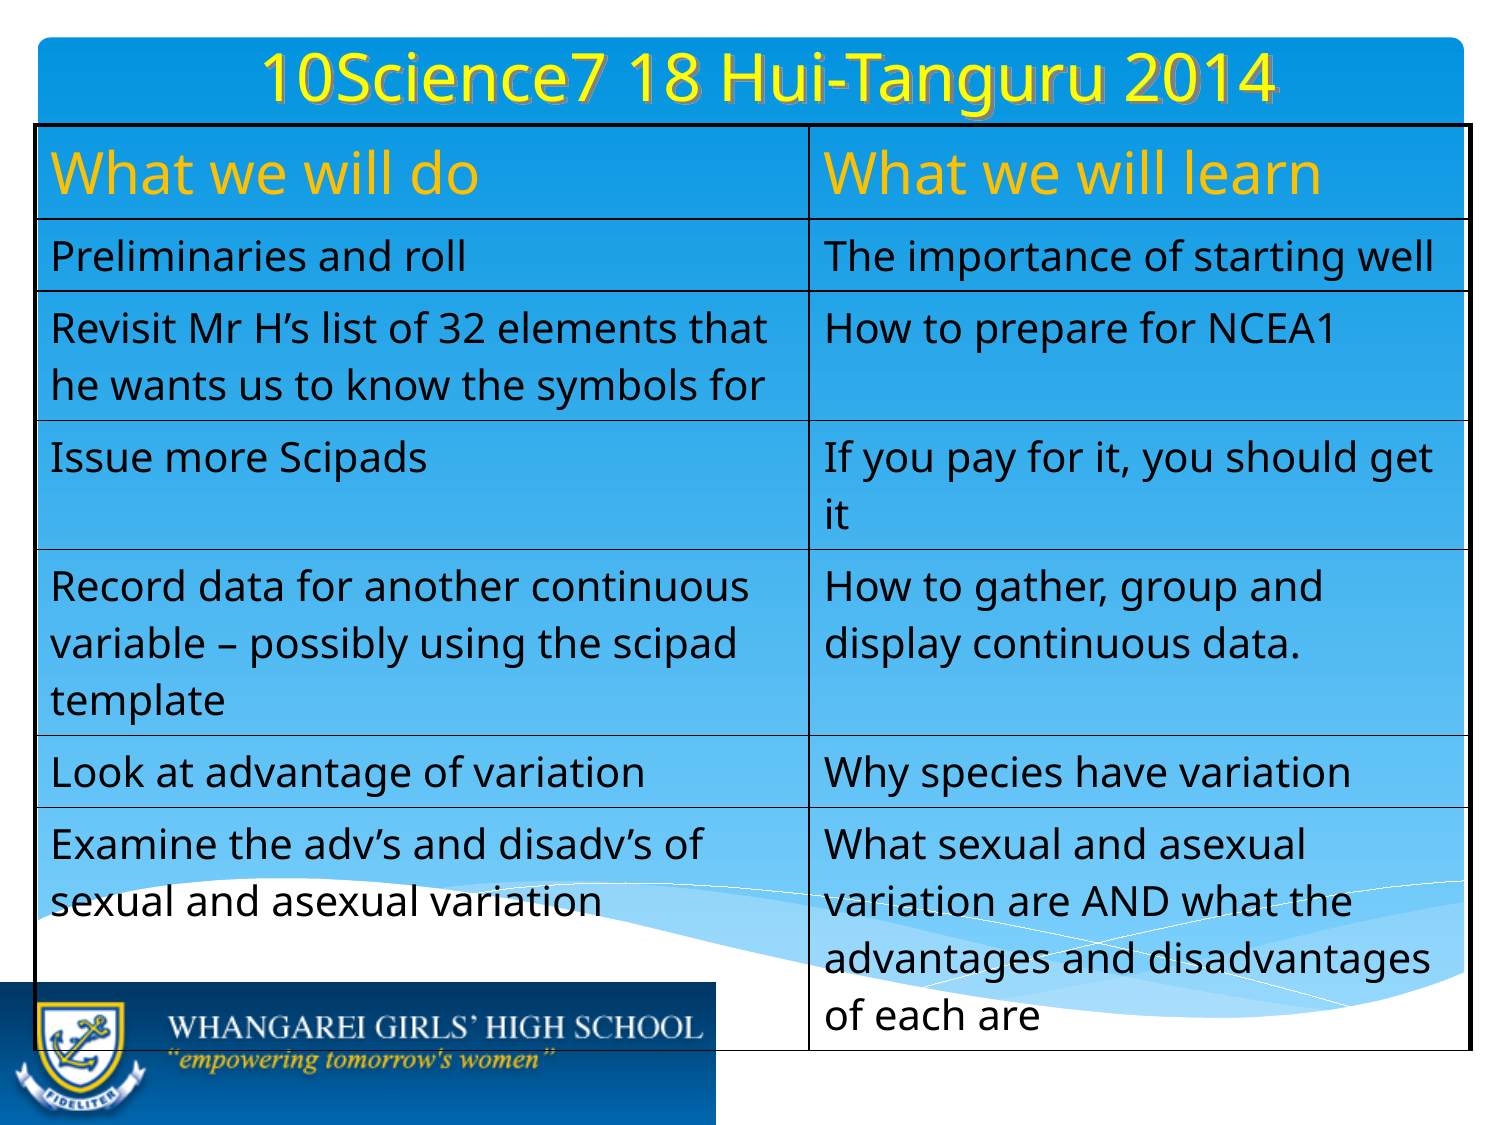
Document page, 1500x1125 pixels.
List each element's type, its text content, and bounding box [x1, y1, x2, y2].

picture [0, 982, 716, 1125]
table_cell Examine the adv’s and disadv’s of sexual and asexual variation [37, 808, 808, 1050]
table_cell Revisit Mr H’s list of 32 elements that he wants us to know the symbols for [37, 292, 808, 420]
table_header What we will do [37, 127, 808, 218]
table_cell What sexual and asexual variation are AND what the advantages and disadvantages of each are [810, 808, 1468, 1050]
table_header What we will learn [810, 127, 1468, 218]
table_cell How to prepare for NCEA1 [810, 292, 1468, 420]
table_cell Record data for another continuous variable – possibly using the scipad template [37, 550, 808, 735]
table_cell Issue more Scipads [37, 421, 808, 549]
table_cell Why species have variation [810, 736, 1468, 807]
table_cell Look at advantage of variation [37, 736, 808, 807]
table_cell Preliminaries and roll [37, 220, 808, 290]
text_box 10Science7 18 Hui-Tanguru 2014 [162, 24, 1375, 123]
table_cell If you pay for it, you should get it [810, 421, 1468, 549]
table_cell The importance of starting well [810, 220, 1468, 290]
table_cell How to gather, group and display continuous data. [810, 550, 1468, 735]
